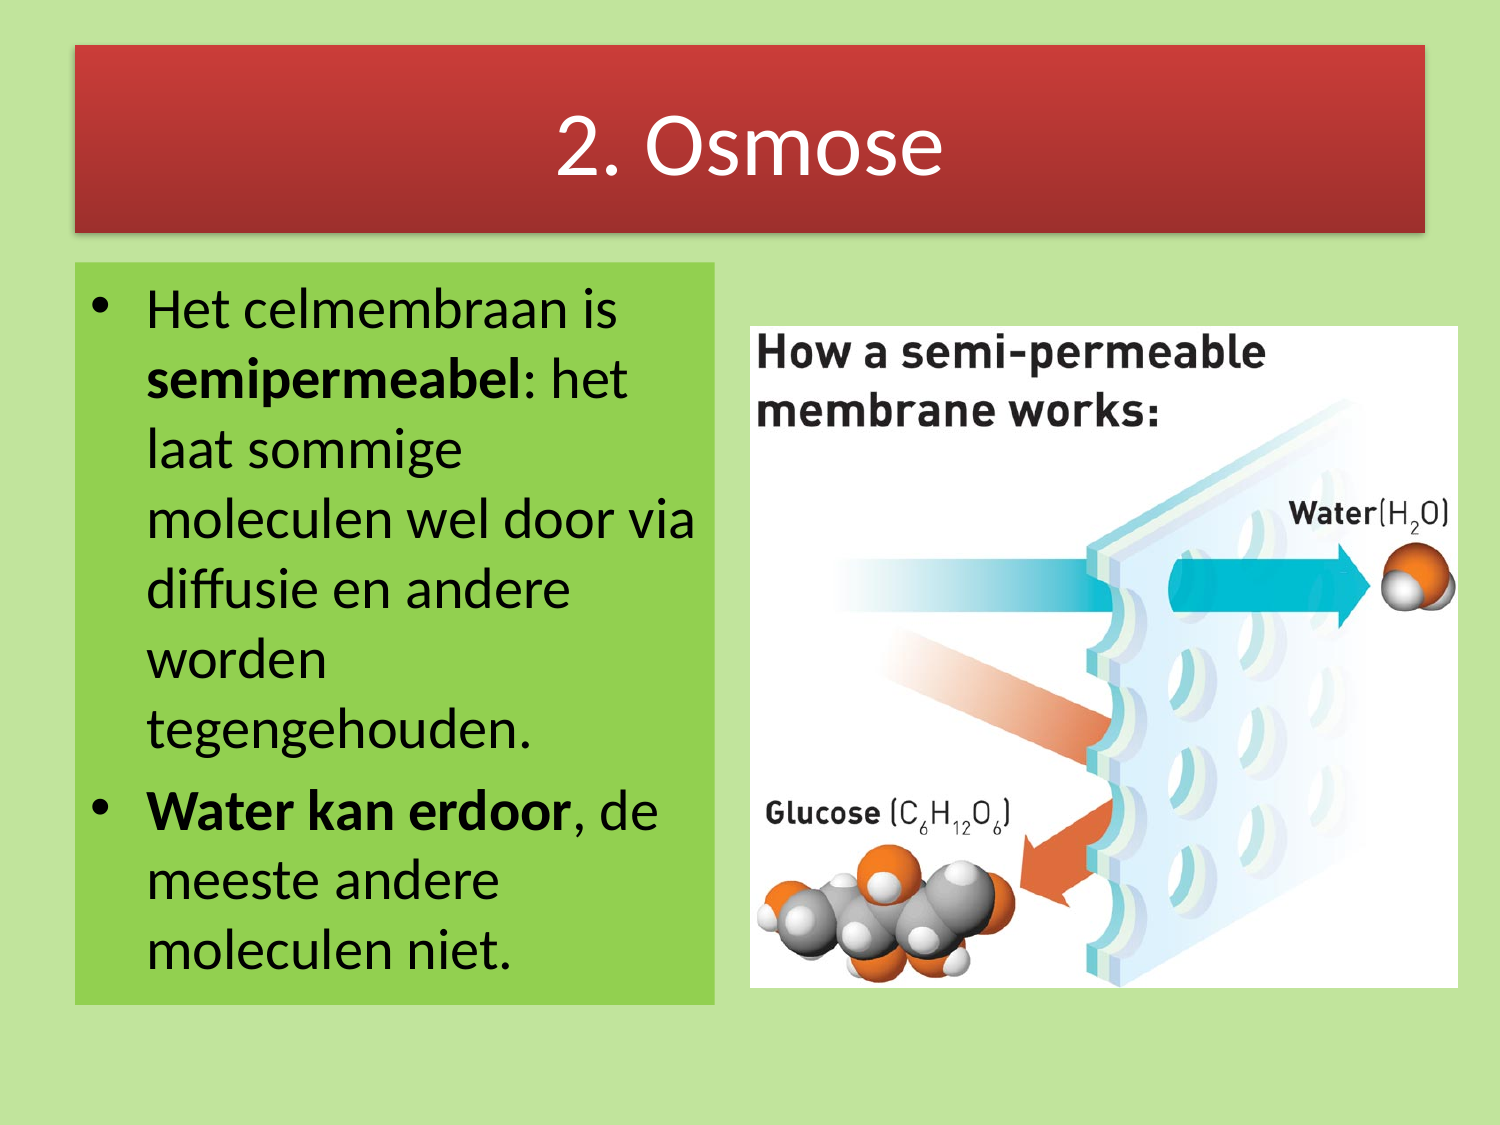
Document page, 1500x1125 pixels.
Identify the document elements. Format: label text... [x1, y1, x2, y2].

picture [749, 326, 1458, 989]
title 2. Osmose [75, 45, 1425, 233]
list Het celmembraan is semipermeabel: het laat sommige moleculen wel door via diffusie en andere worden tegengehouden. Water kan erdoor, de meeste andere moleculen niet. [75, 262, 715, 1005]
